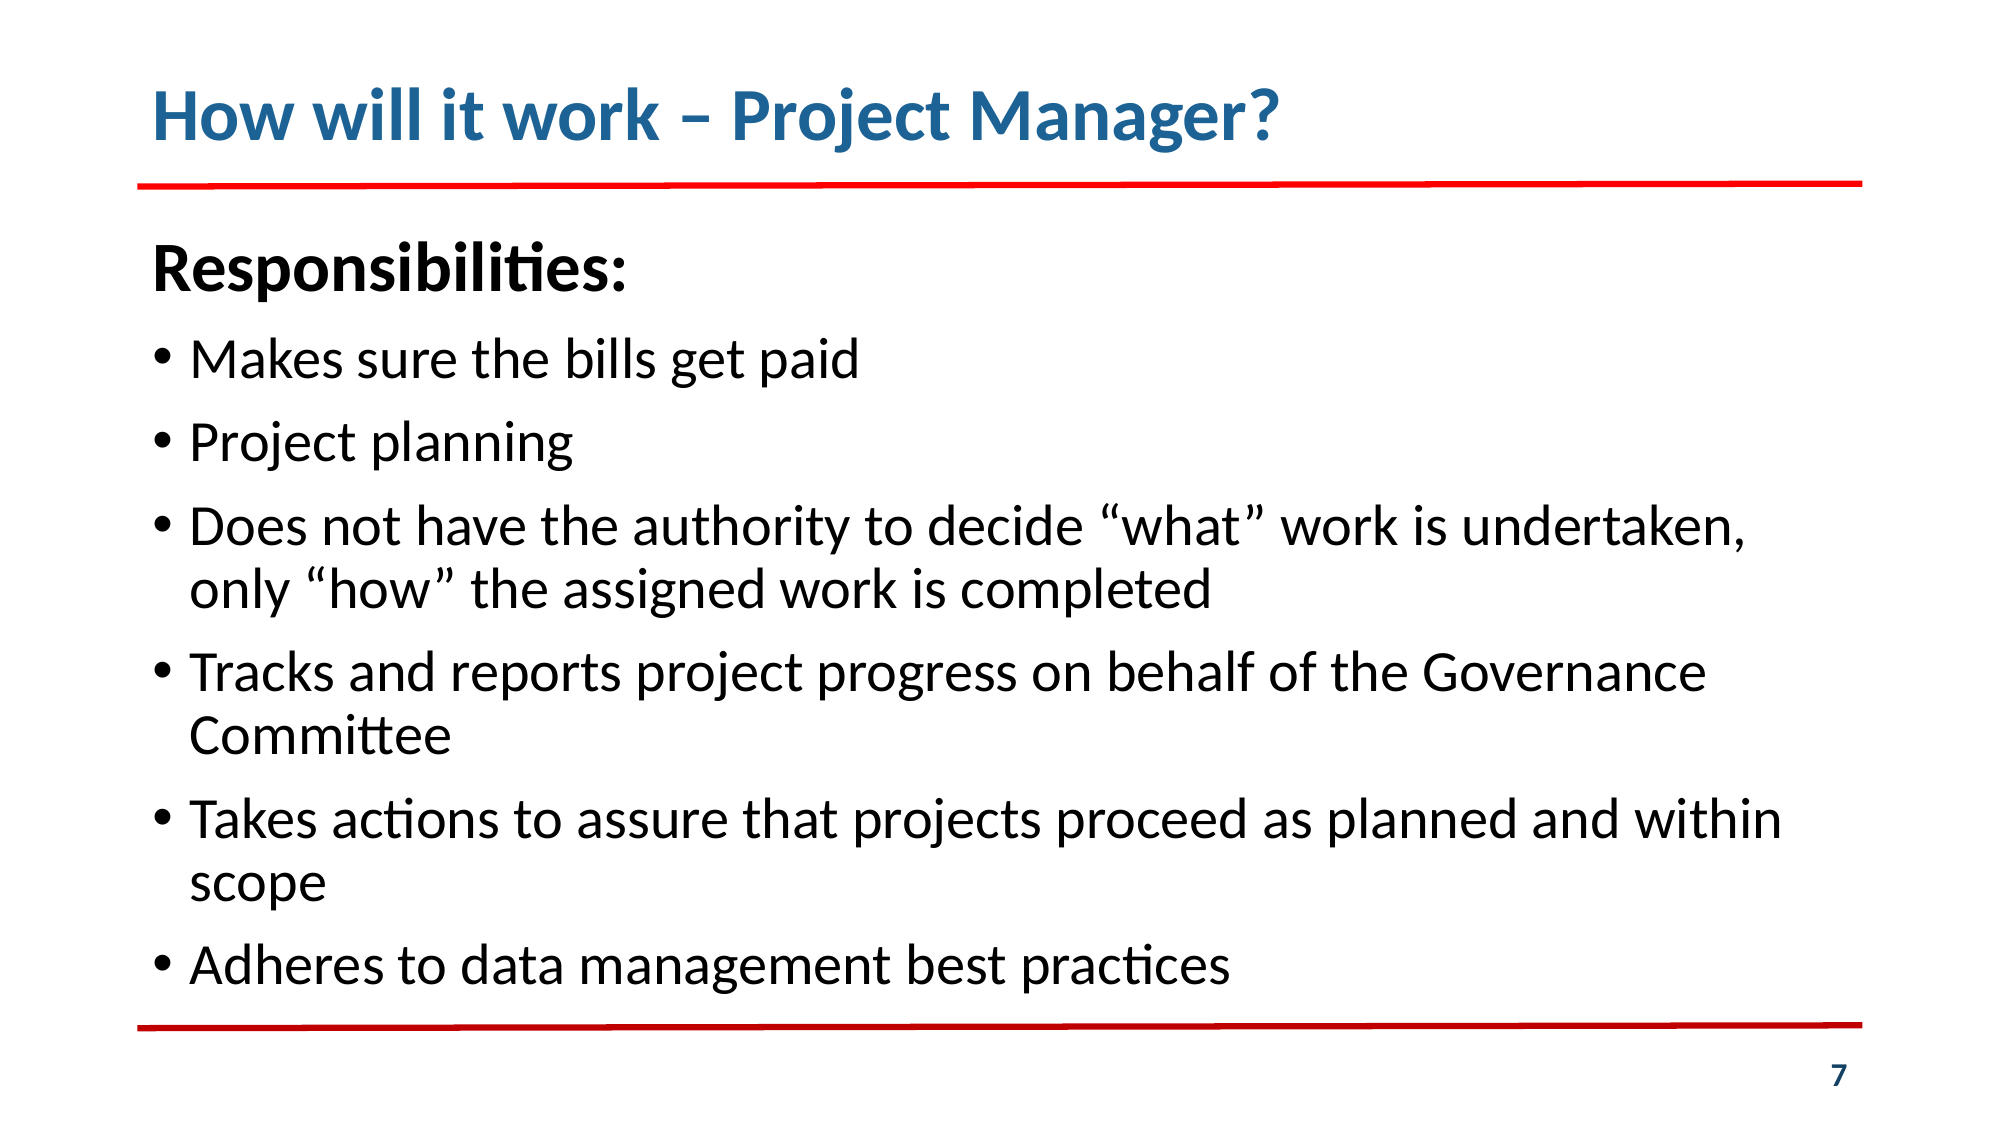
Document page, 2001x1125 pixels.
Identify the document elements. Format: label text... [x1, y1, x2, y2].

title How will it work – Project Manager? [137, 59, 1863, 172]
slide_number 7 [1412, 1042, 1863, 1103]
list Responsibilities: Makes sure the bills get paid Project planning Does not have the authority to decide “what” work is undertaken, only “how” the assigned work is completed Tracks and reports project progress on behalf of the Governance Committee Takes actions to assure that projects proceed as planned and within scope Adheres to data management best practices [137, 223, 1863, 1014]
